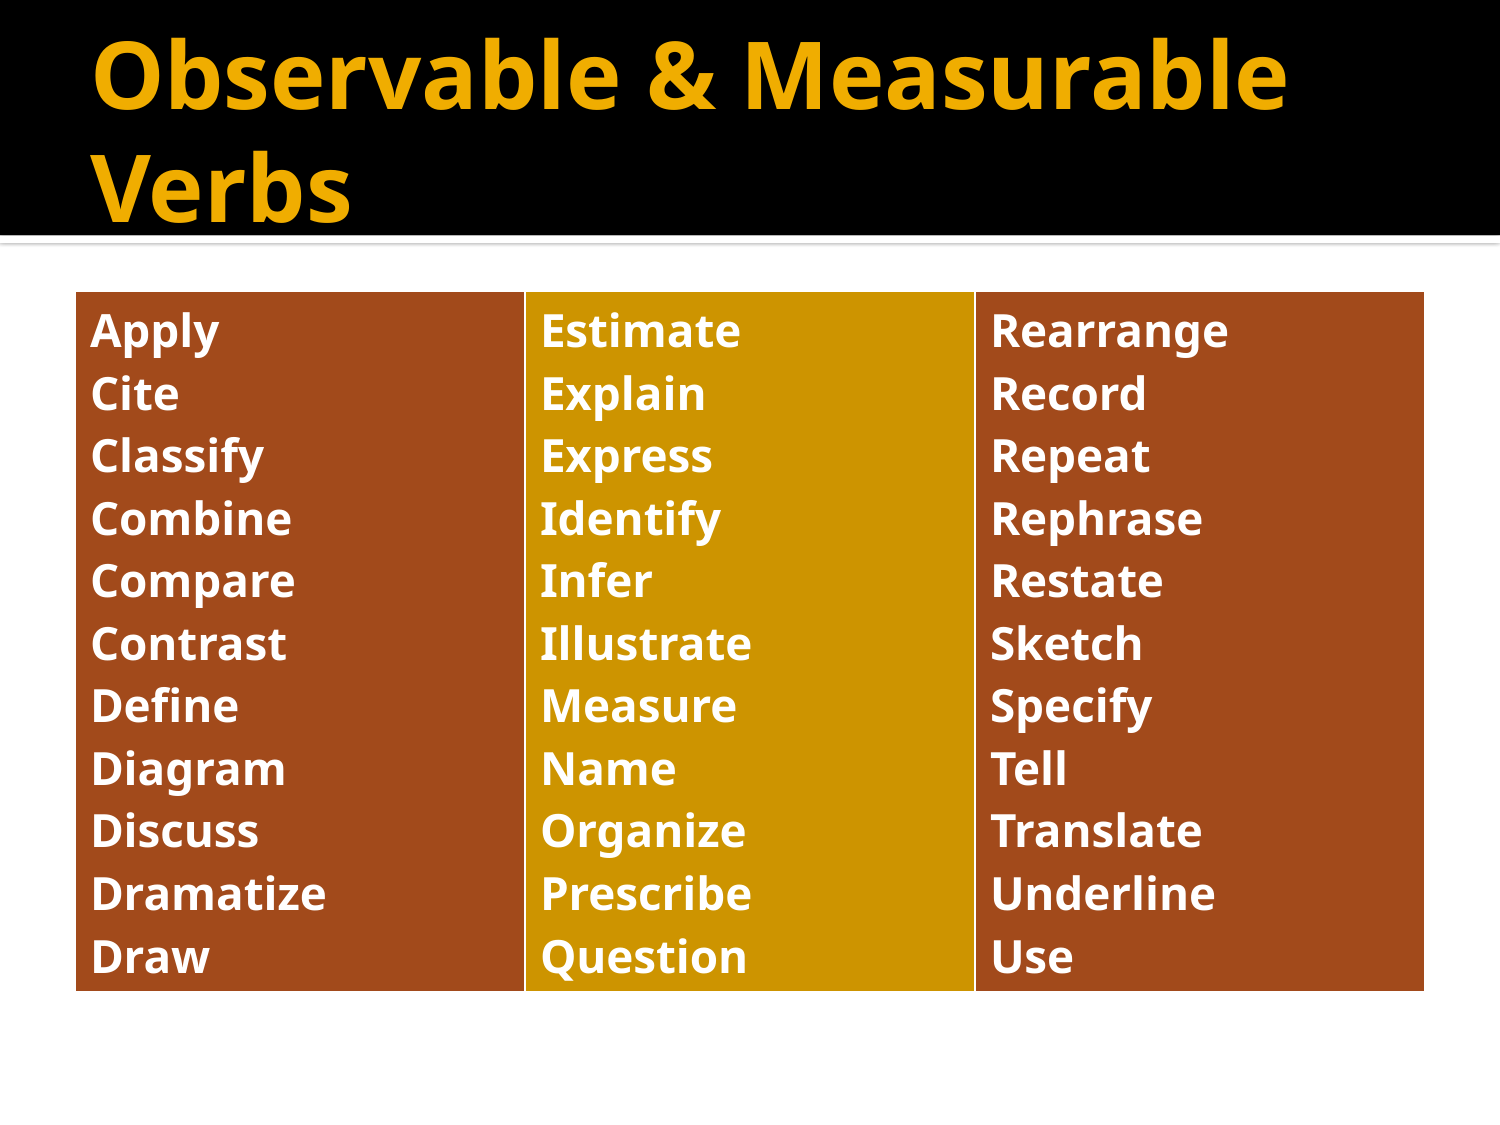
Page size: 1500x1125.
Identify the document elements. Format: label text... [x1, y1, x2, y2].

table_header Estimate Explain Express Identify Infer Illustrate Measure Name Organize Prescribe Question [526, 292, 974, 991]
table_header Apply Cite Classify Combine Compare Contrast Define Diagram Discuss Dramatize Draw [76, 292, 524, 991]
title Observable & Measurable Verbs [75, 25, 1425, 231]
table_header Rearrange Record Repeat Rephrase Restate Sketch Specify Tell Translate Underline Use [976, 292, 1424, 991]
